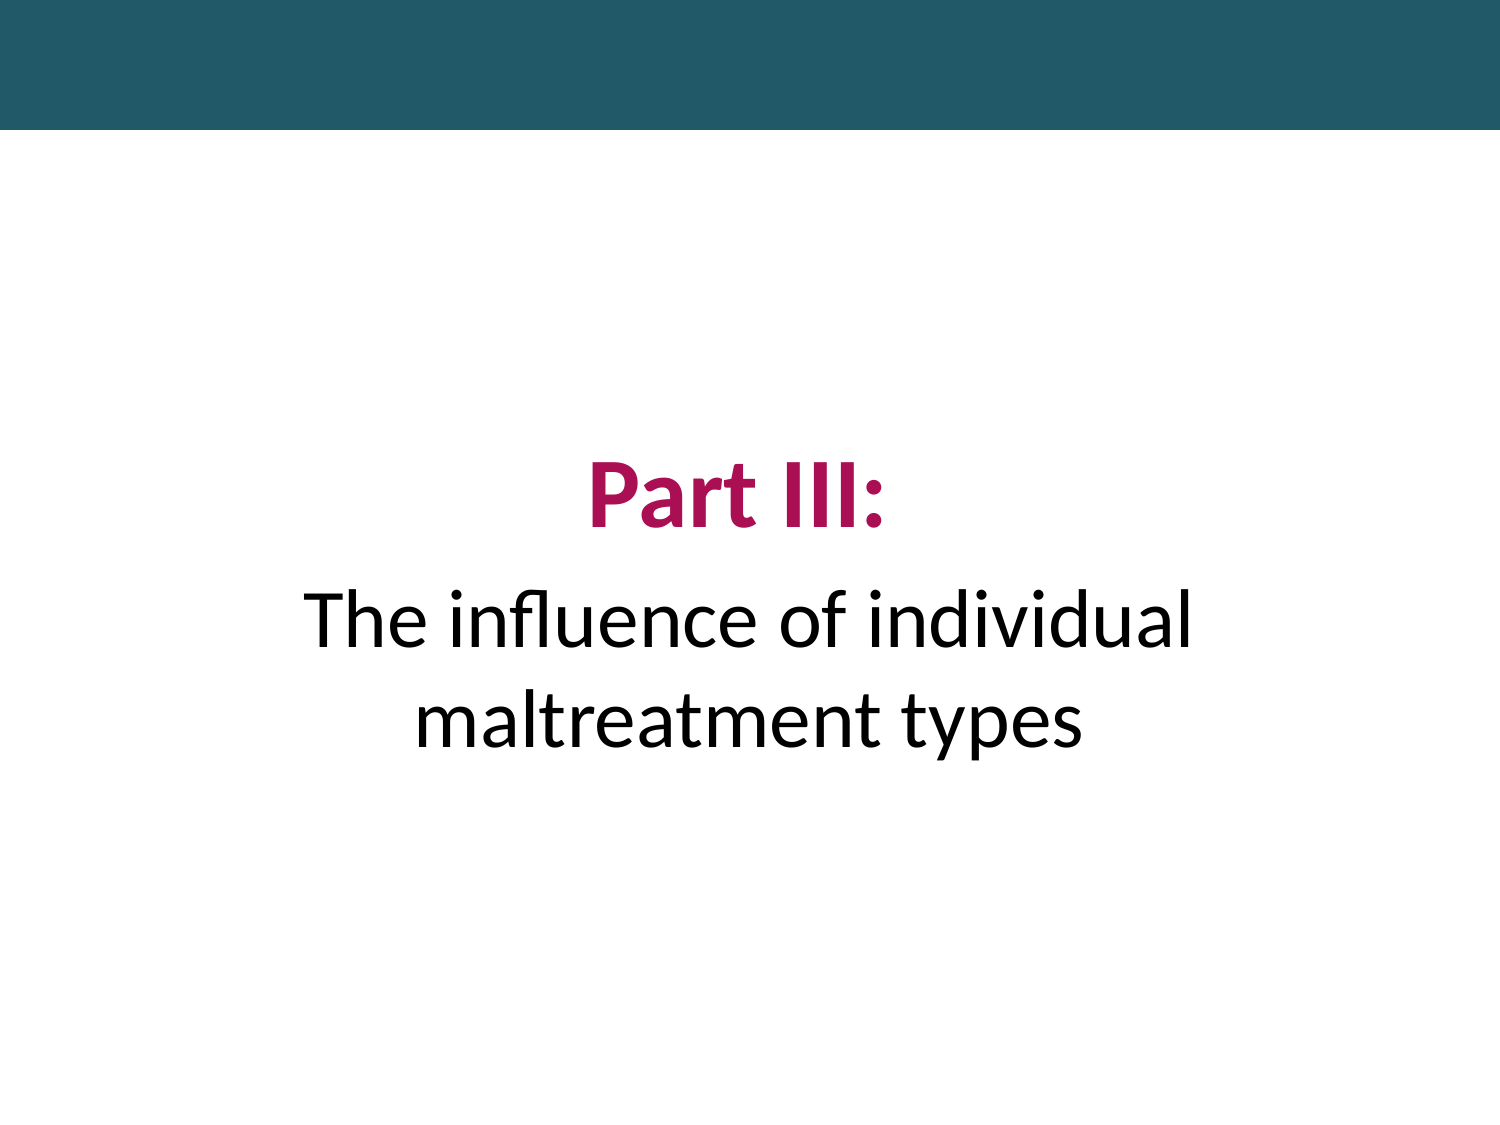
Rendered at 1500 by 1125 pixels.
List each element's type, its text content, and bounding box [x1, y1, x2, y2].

text_box [0, 0, 1500, 130]
list Part III: The influence of individual maltreatment types [47, 185, 1452, 993]
